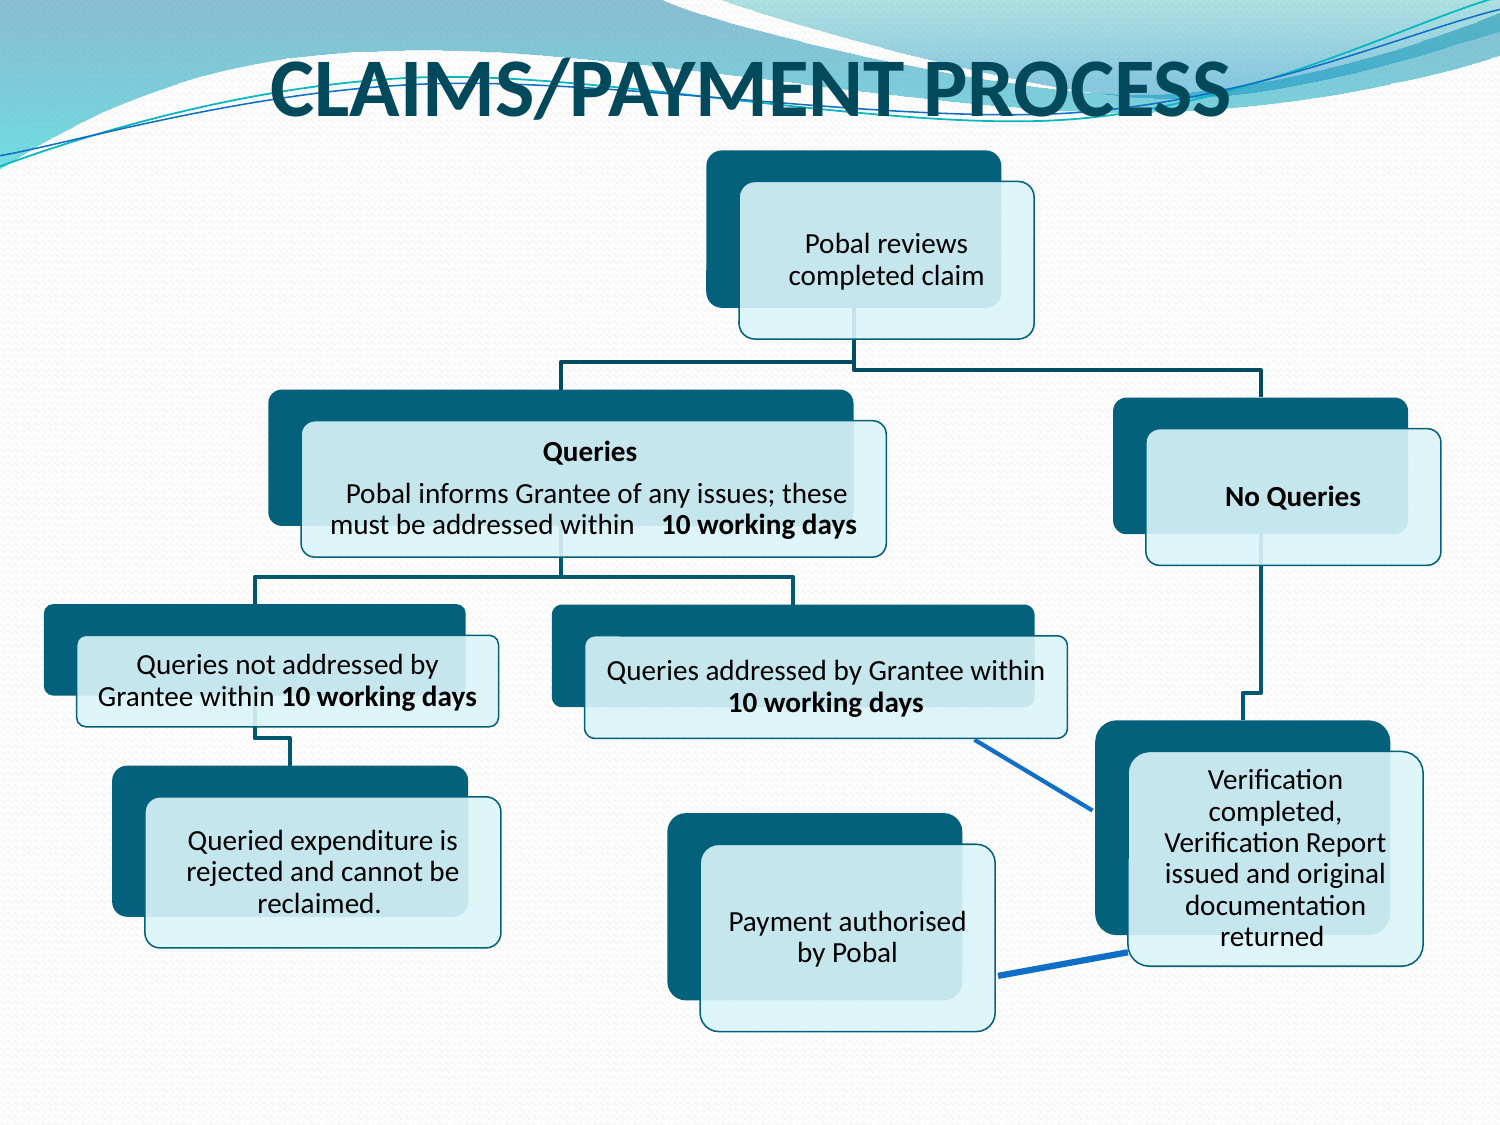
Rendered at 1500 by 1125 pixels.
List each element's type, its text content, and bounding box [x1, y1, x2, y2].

title CLAIMS/PAYMENT PROCESS [76, 54, 1427, 101]
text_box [997, 951, 1129, 977]
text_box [974, 739, 1093, 811]
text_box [76, 101, 1442, 1032]
